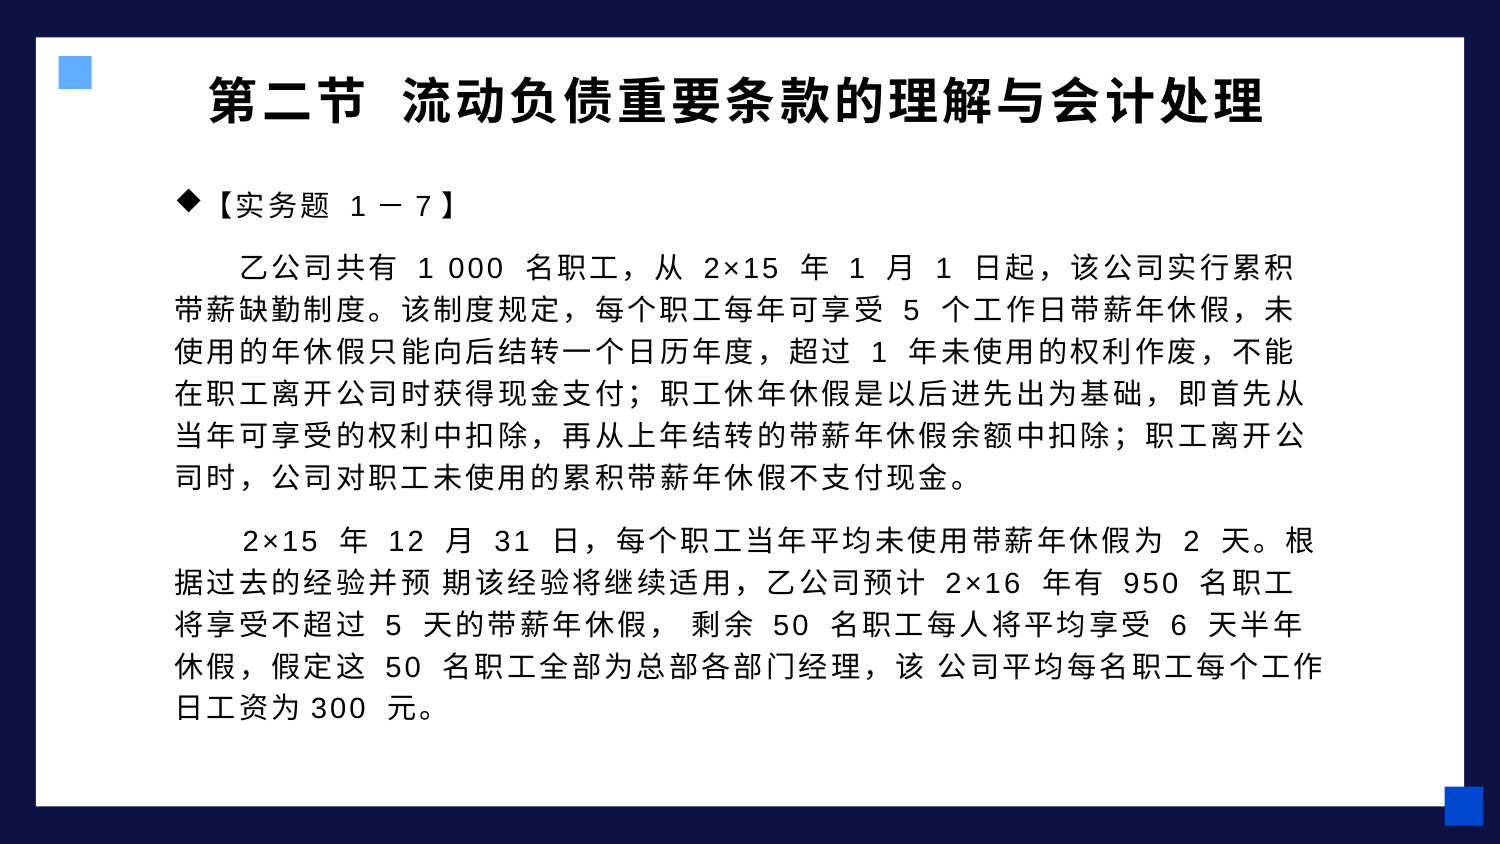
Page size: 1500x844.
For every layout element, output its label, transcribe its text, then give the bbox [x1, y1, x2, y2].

title 第二节 流动负债重要条款的理解与会计处理 [141, 48, 1327, 138]
list 【实务题 1－7】 乙公司共有 1 000 名职工，从 2×15 年 1 月 1 日起，该公司实行累积带薪缺勤制度。该制度规定，每个职工每年可享受 5 个工作日带薪年休假，未使用的年休假只能向后结转一个日历年度，超过 1 年未使用的权利作废，不能在职工离开公司时获得现金支付；职工休年休假是以后进先出为基础，即首先从当年可享受的权利中扣除，再从上年结转的带薪年休假余额中扣除；职工离开公司时，公司对职工未使用的累积带薪年休假不支付现金。 2×15 年 12 月 31 日，每个职工当年平均未使用带薪年休假为 2 天。根据过去的经验并预 期该经验将继续适用，乙公司预计 2×16 年有 950 名职工将享受不超过 5 天的带薪年休假， 剩余 50 名职工每人将平均享受 6 天半年休假，假定这 50 名职工全部为总部各部门经理，该 公司平均每名职工每个工作日工资为300 元。 [157, 179, 1343, 604]
